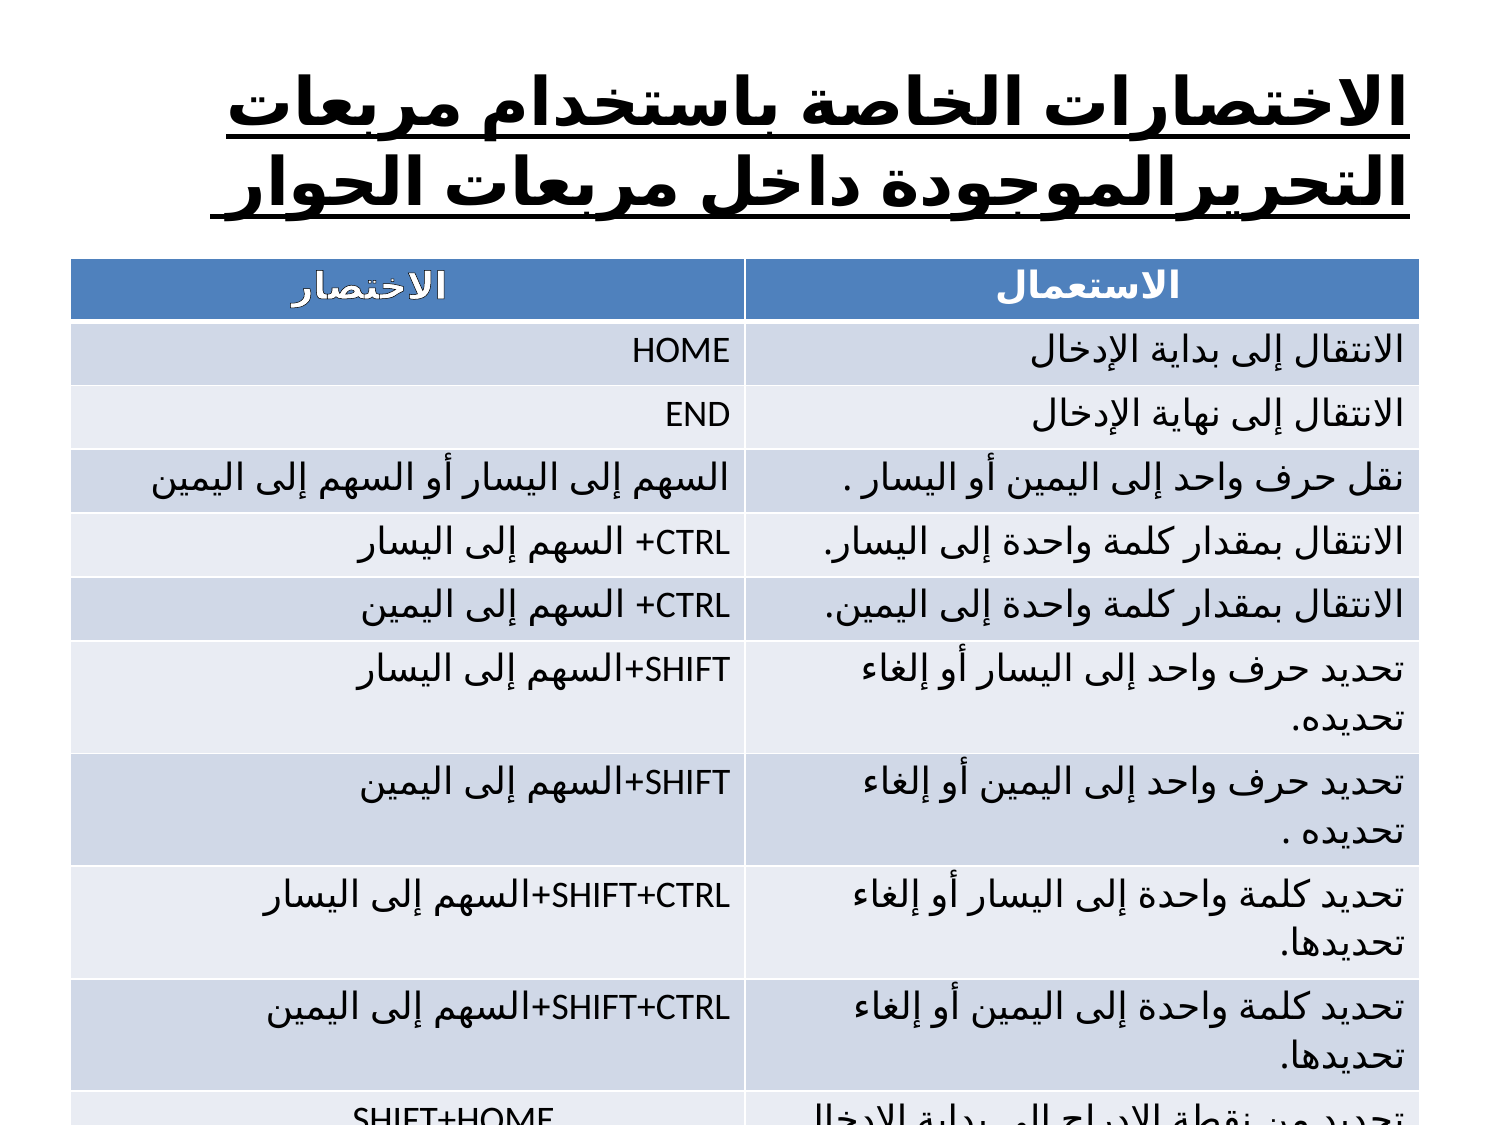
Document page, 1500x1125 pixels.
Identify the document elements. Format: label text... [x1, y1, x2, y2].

title الاختصارات الخاصة باستخدام مربعات التحريرالموجودة داخل مربعات الحوار [75, 45, 1425, 233]
table_cell السهم إلى اليسار أو السهم إلى اليمين [71, 450, 744, 512]
table_cell CTRL+ السهم إلى اليسار [71, 514, 744, 576]
table_cell تحديد كلمة واحدة إلى اليسار أو إلغاء تحديدها. [746, 867, 1419, 978]
table_header الاختصار [71, 259, 744, 319]
table_cell CTRL+ السهم إلى اليمين [71, 578, 744, 640]
table_cell HOME [71, 324, 744, 385]
table_cell الانتقال بمقدار كلمة واحدة إلى اليسار. [746, 514, 1419, 576]
table_cell نقل حرف واحد إلى اليمين أو اليسار . [746, 450, 1419, 512]
table_cell SHIFT+CTRL+السهم إلى اليسار [71, 867, 744, 978]
table_cell الانتقال بمقدار كلمة واحدة إلى اليمين. [746, 578, 1419, 640]
table_cell الانتقال إلى نهاية الإدخال [746, 386, 1419, 448]
table_cell SHIFT+السهم إلى اليمين [71, 754, 744, 865]
table_cell END [71, 386, 744, 448]
table_cell SHIFT+CTRL+السهم إلى اليمين [71, 980, 744, 1090]
table_cell تحديد حرف واحد إلى اليسار أو إلغاء تحديده. [746, 642, 1419, 753]
table_cell الانتقال إلى بداية الإدخال [746, 324, 1419, 385]
table_cell SHIFT+HOME [71, 1092, 744, 1125]
table_cell SHIFT+السهم إلى اليسار [71, 642, 744, 753]
table_header الاستعمال [746, 259, 1419, 319]
table_cell تحديد كلمة واحدة إلى اليمين أو إلغاء تحديدها. [746, 980, 1419, 1090]
table_cell تحديد حرف واحد إلى اليمين أو إلغاء تحديده . [746, 754, 1419, 865]
table_cell تحديد من نقطة الإدراج إلى بداية الإدخال. [746, 1092, 1419, 1125]
